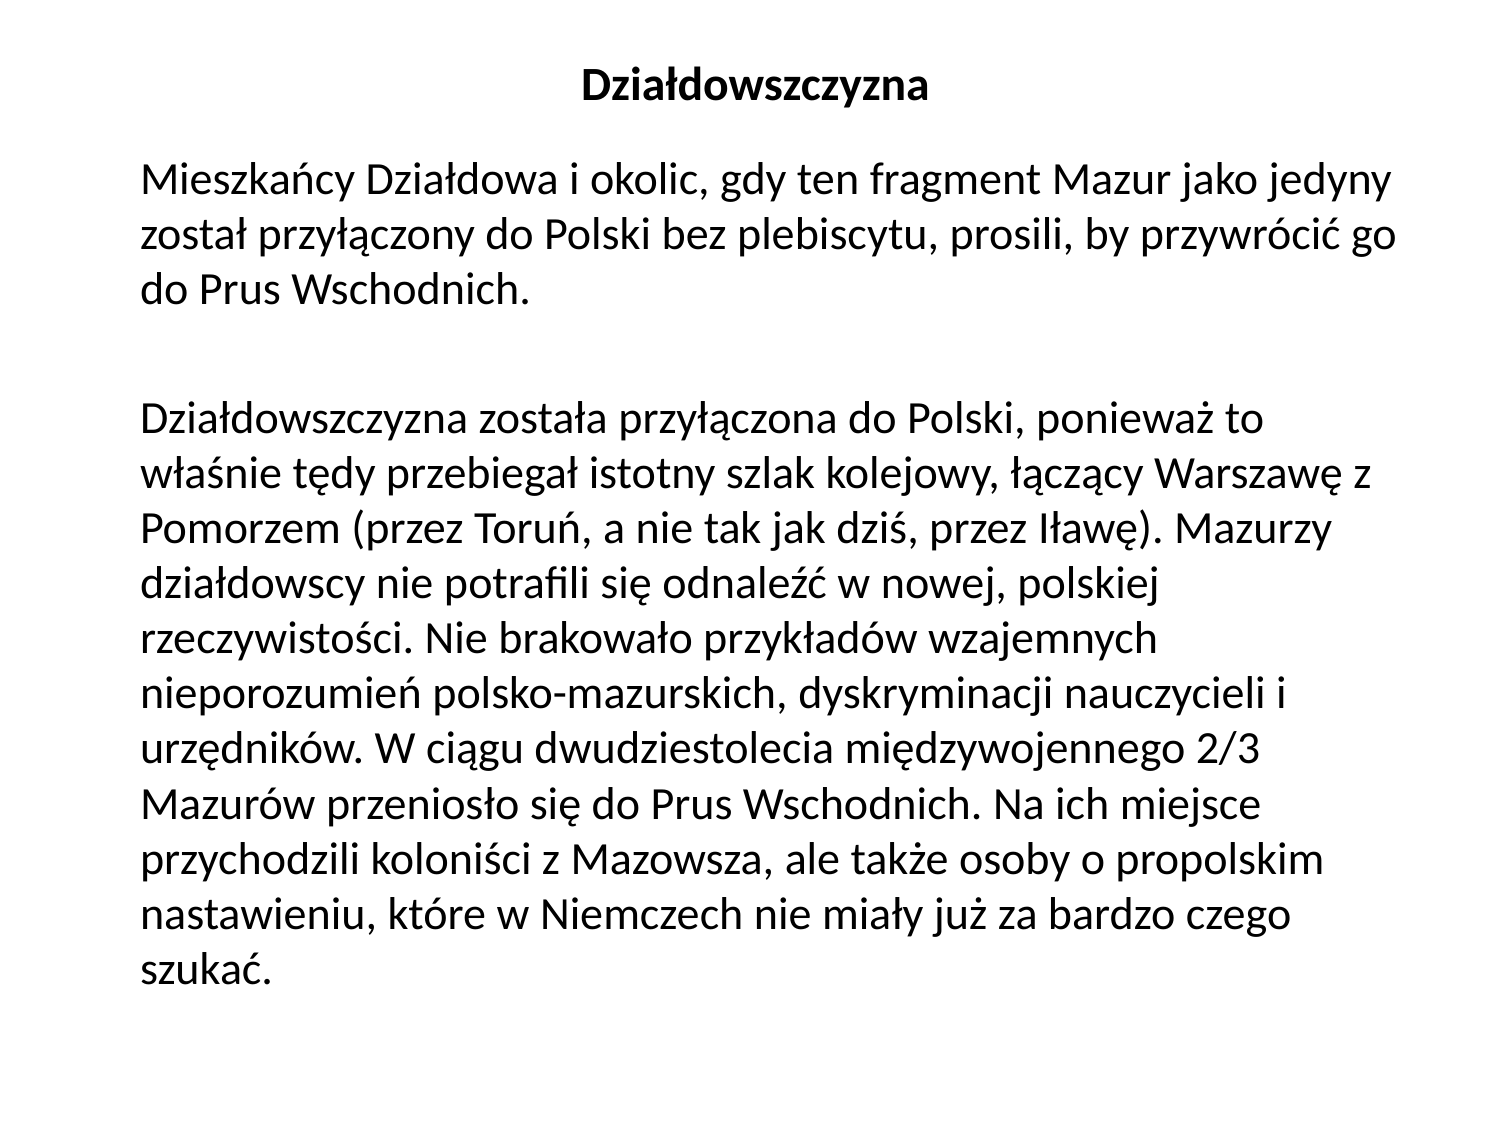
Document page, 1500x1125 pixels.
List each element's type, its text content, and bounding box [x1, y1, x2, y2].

title Działdowszczyzna [75, 45, 1425, 140]
list Mieszkańcy Działdowa i okolic, gdy ten fragment Mazur jako jedyny został przyłączony do Polski bez plebiscytu, prosili, by przywrócić go do Prus Wschodnich. Działdowszczyzna została przyłączona do Polski, ponieważ to właśnie tędy przebiegał istotny szlak kolejowy, łączący Warszawę z Pomorzem (przez Toruń, a nie tak jak dziś, przez Iławę). Mazurzy działdowscy nie potrafili się odnaleźć w nowej, polskiej rzeczywistości. Nie brakowało przykładów wzajemnych nieporozumień polsko-mazurskich, dyskryminacji nauczycieli i urzędników. W ciągu dwudziestolecia międzywojennego 2/3 Mazurów przeniosło się do Prus Wschodnich. Na ich miejsce przychodzili koloniści z Mazowsza, ale także osoby o propolskim nastawieniu, które w Niemczech nie miały już za bardzo czego szukać. [75, 140, 1425, 1005]
